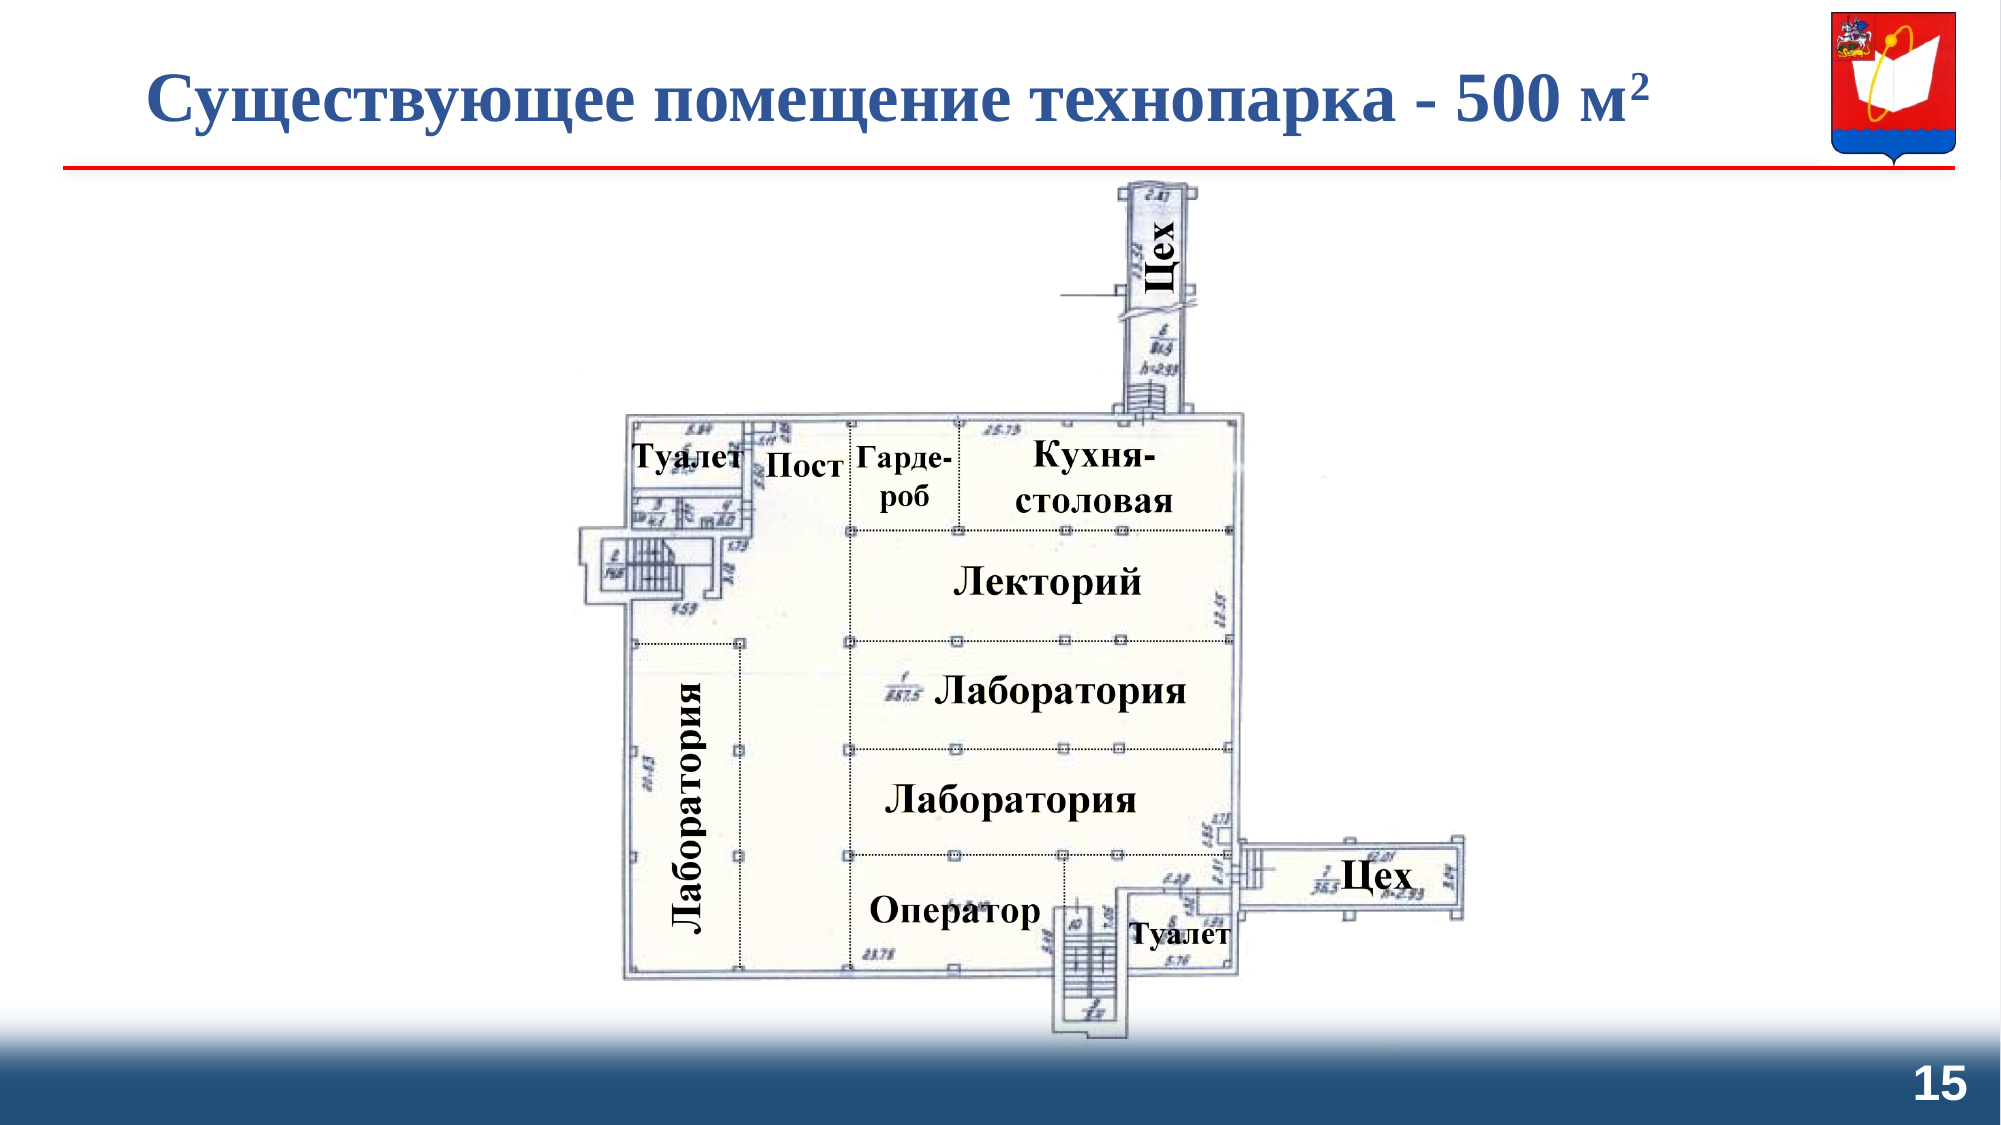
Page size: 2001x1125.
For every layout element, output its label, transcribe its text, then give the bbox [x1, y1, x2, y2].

text_box Существующее помещение технопарка - 500 м2 [35, 43, 1761, 144]
text_box 15 [1897, 1042, 2000, 1125]
picture [0, 170, 2000, 1125]
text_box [1820, 12, 2000, 166]
